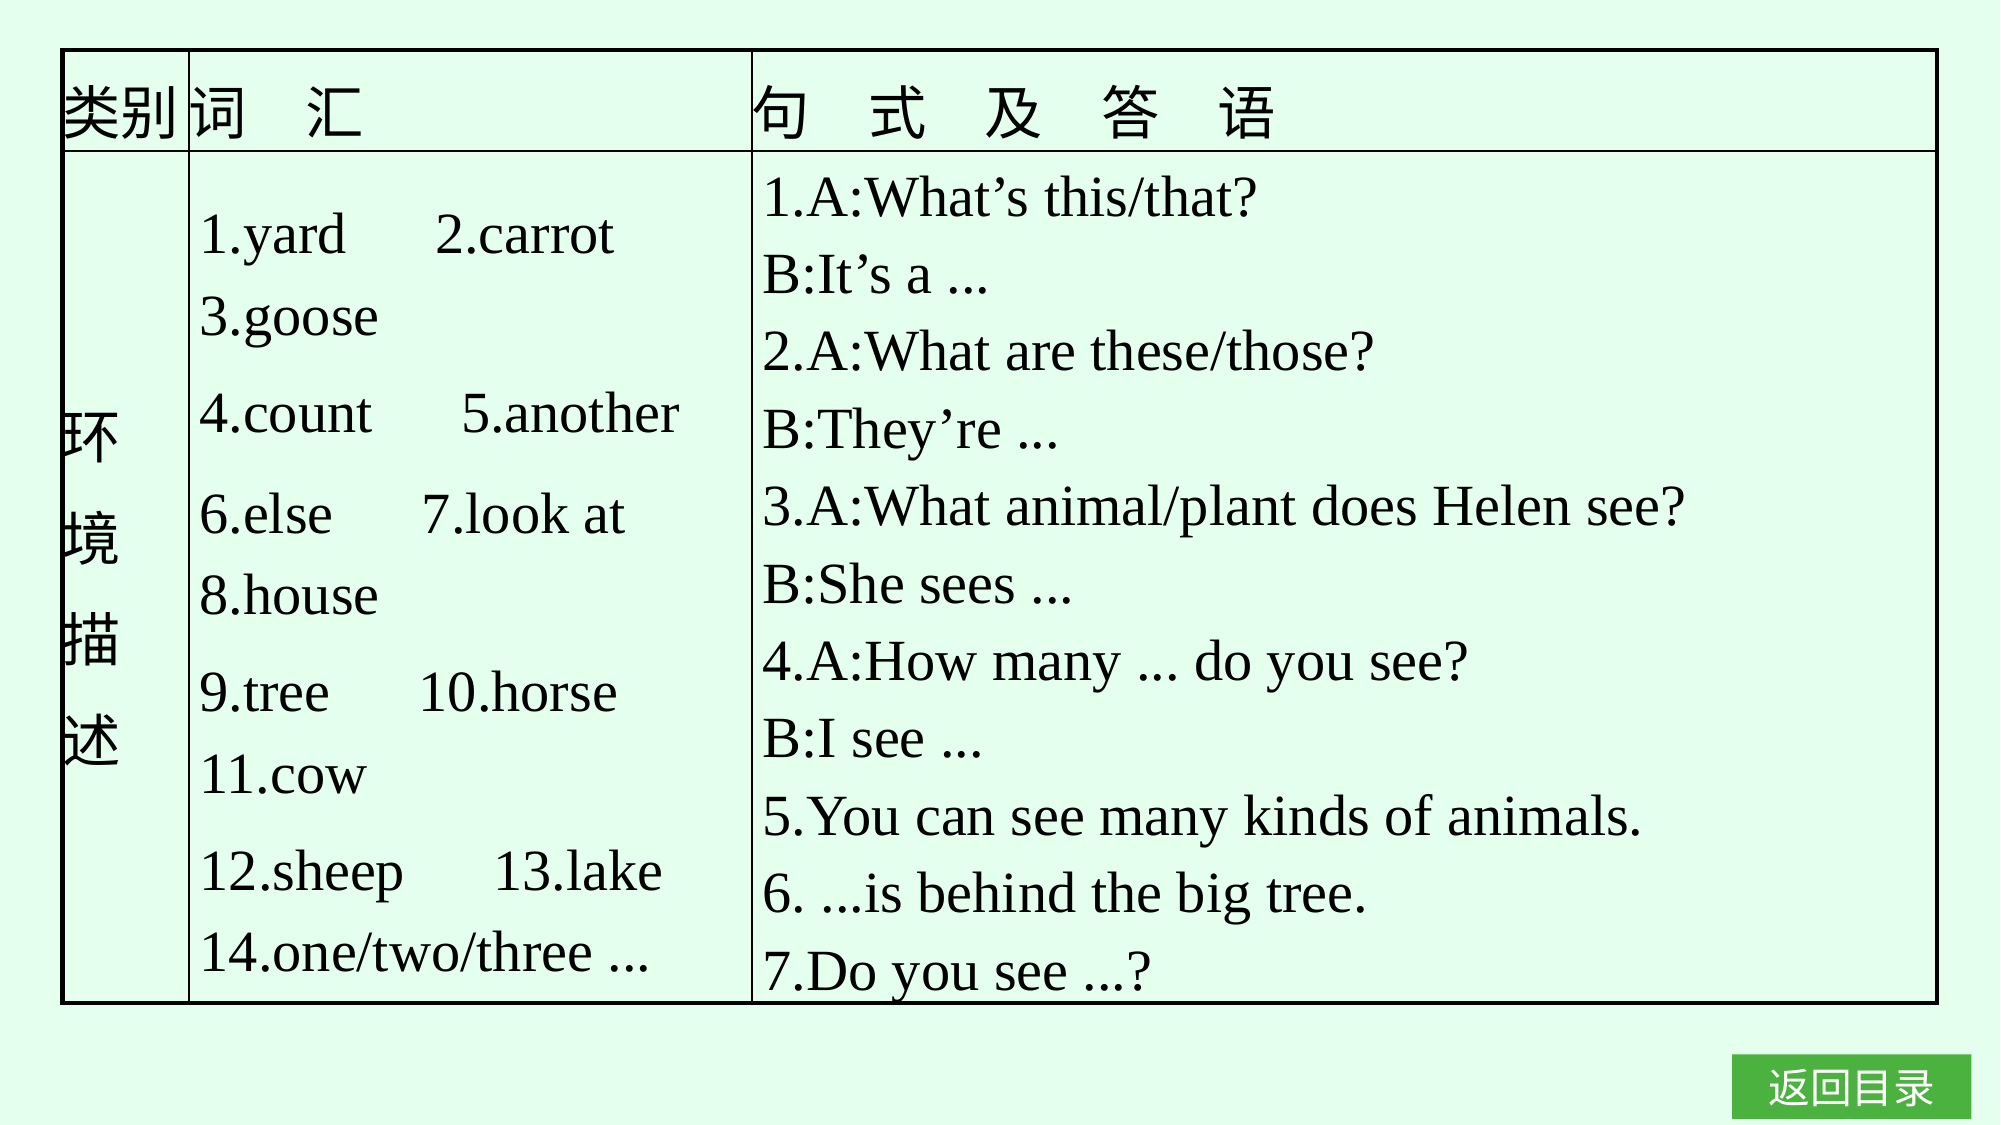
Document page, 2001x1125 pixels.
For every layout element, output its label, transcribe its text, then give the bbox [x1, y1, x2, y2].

table_header 词 汇 [190, 52, 751, 150]
table_cell 环 境 描 述 [65, 152, 188, 1001]
table_cell 1.A:What’s this/that? B:It’s a ... 2.A:What are these/those? B:They’re ... 3.A:What animal/plant does Helen see? B:She sees ... 4.A:How many ... do you see? B:I see ... 5.You can see many kinds of animals. 6. ...is behind the big tree. 7.Do you see ...? [753, 152, 1935, 1001]
table_header 类别 [65, 52, 188, 150]
table_header 句 式 及 答 语 [753, 52, 1935, 150]
table_cell 1.yard 2.carrot 3.goose 4.count 5.another 6.else 7.look at 8.house 9.tree 10.horse 11.cow 12.sheep 13.lake 14.one/two/three ... [190, 152, 751, 1001]
